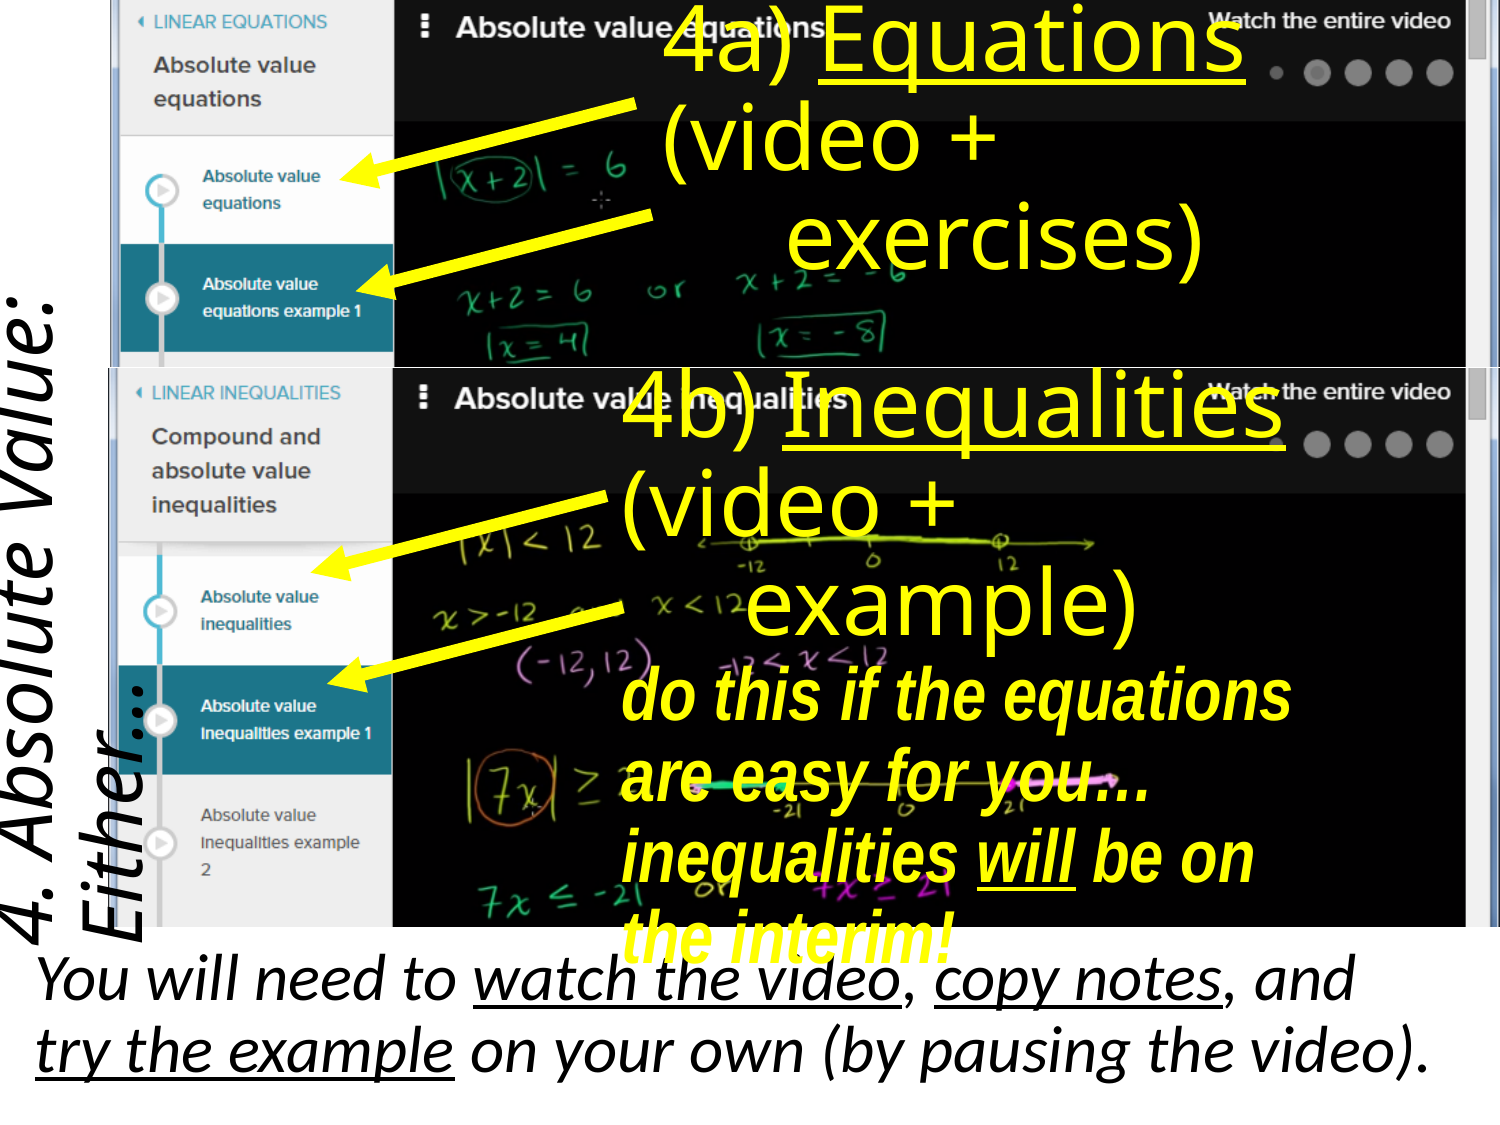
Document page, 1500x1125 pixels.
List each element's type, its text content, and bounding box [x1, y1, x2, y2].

list You will need to watch the video, copy notes, and try the example on your own (by pausing the video). [19, 935, 1483, 1124]
title 4. Absolute Value: Either… [0, 0, 142, 962]
picture [107, 368, 1500, 927]
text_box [110, 0, 1500, 880]
